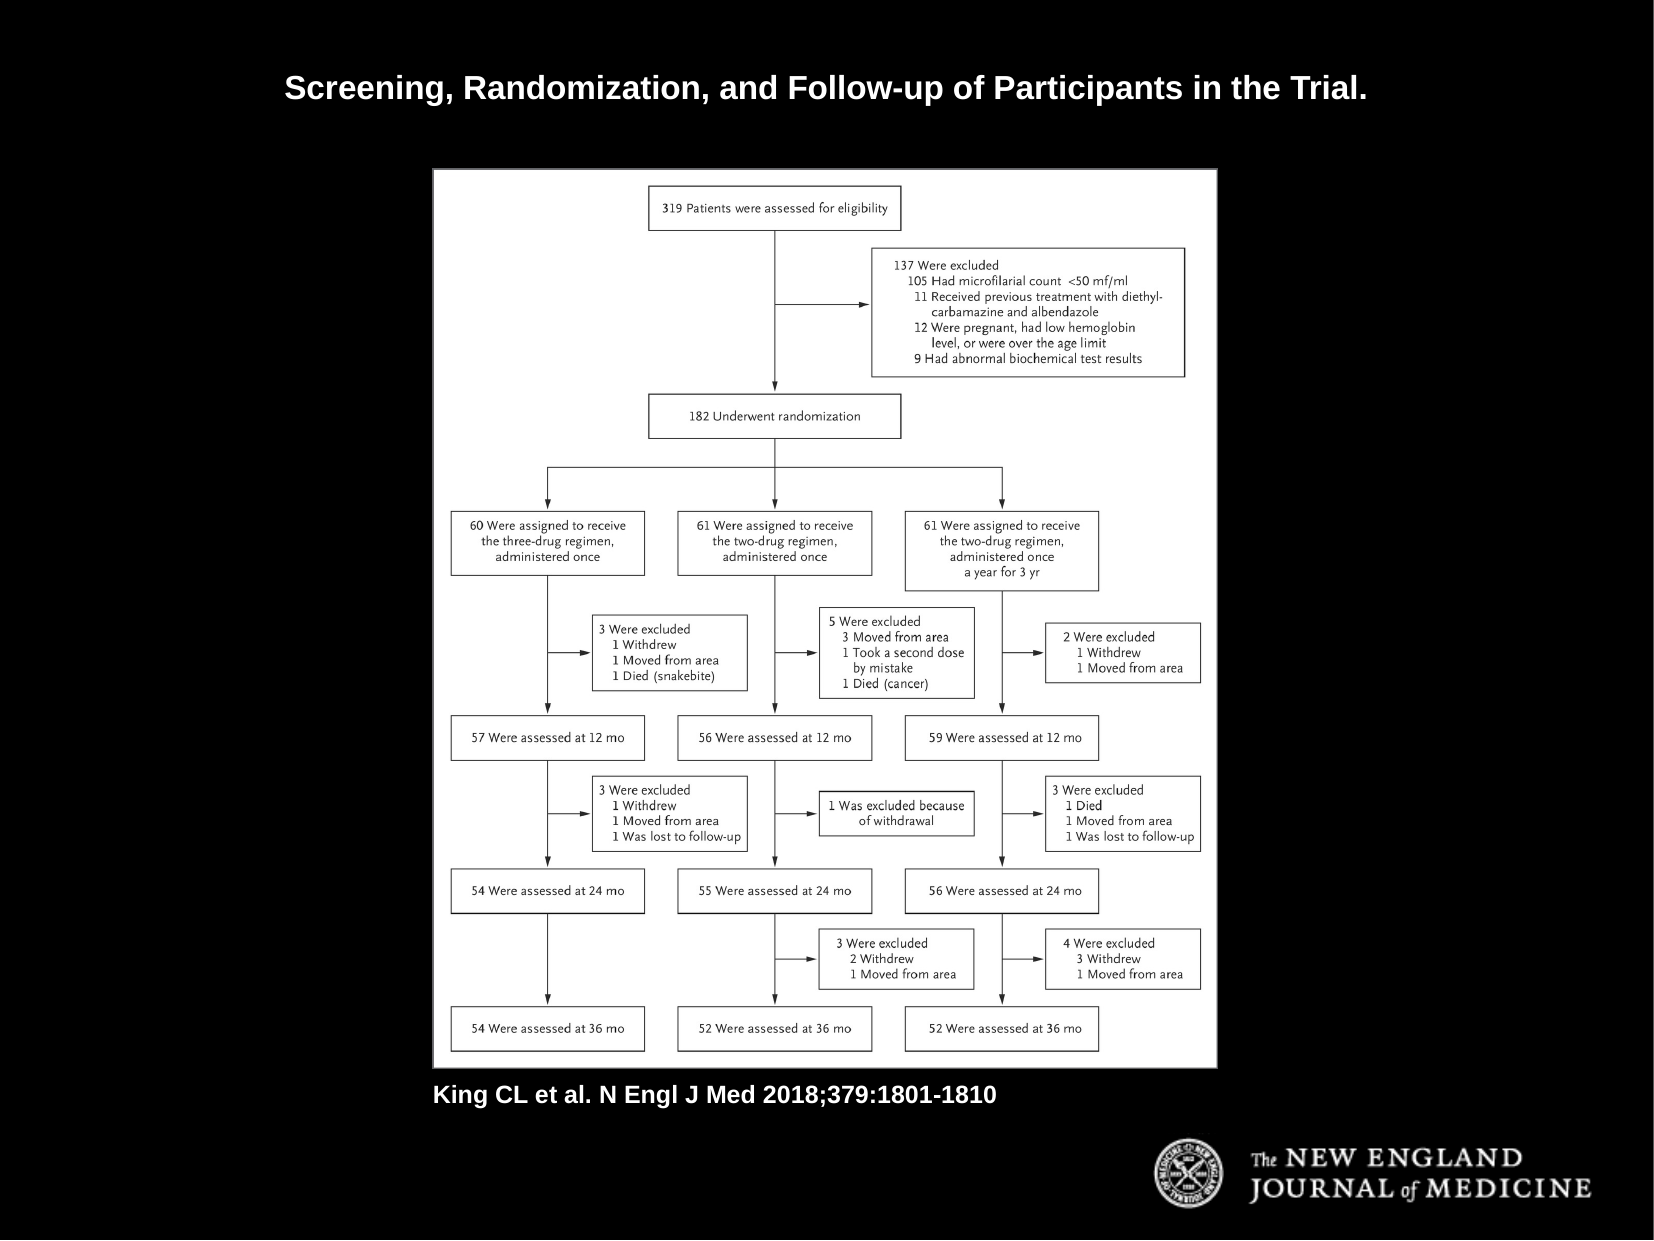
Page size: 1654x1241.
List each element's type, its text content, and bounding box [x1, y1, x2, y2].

picture [432, 168, 1218, 1069]
text_box Screening, Randomization, and Follow-up of Participants in the Trial. [58, 69, 1596, 108]
picture [1141, 1133, 1606, 1213]
text_box King CL et al. N Engl J Med 2018;379:1801-1810 [432, 1079, 1218, 1109]
